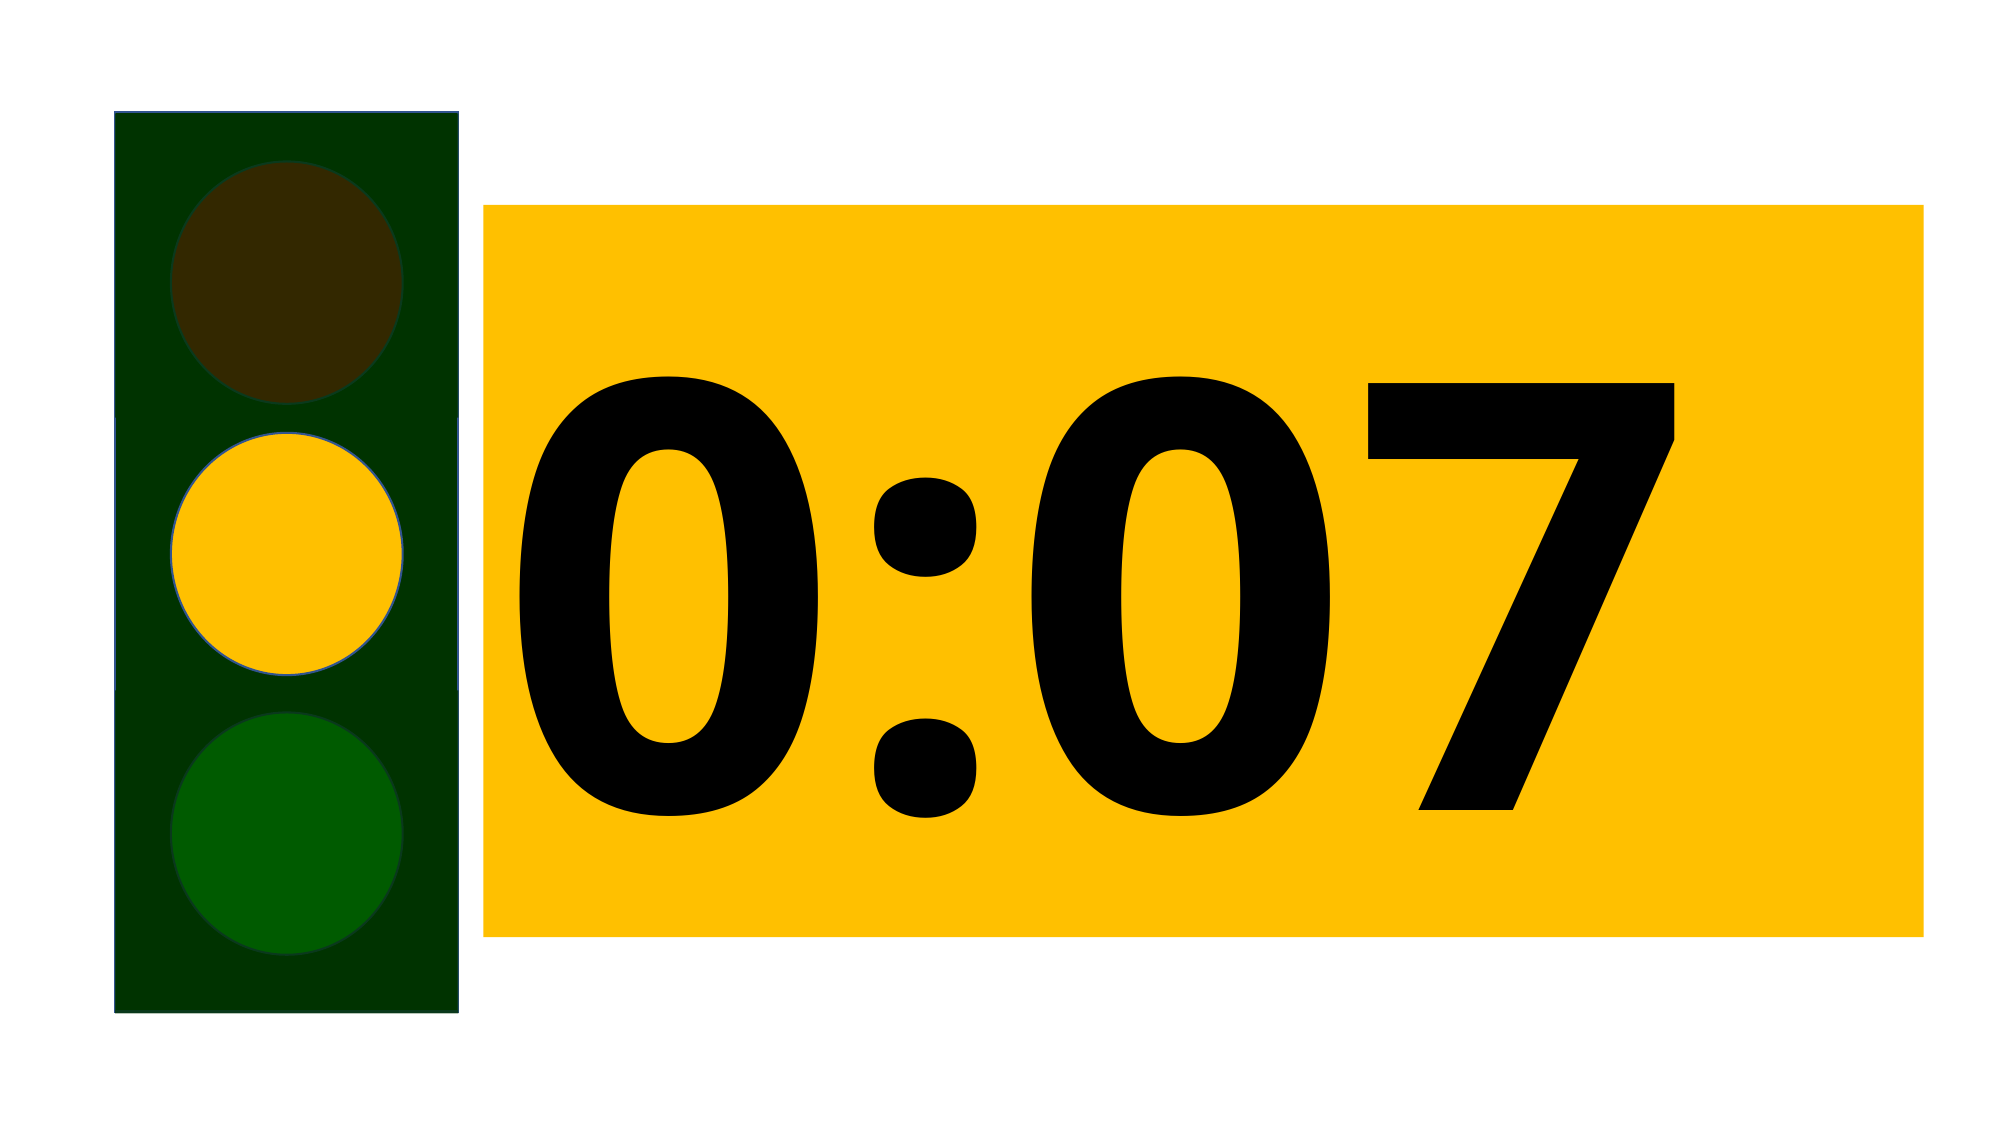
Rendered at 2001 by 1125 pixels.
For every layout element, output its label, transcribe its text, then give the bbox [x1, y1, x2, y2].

text_box [169, 431, 404, 677]
text_box [114, 112, 459, 419]
text_box 0:07 [483, 204, 1924, 938]
text_box [114, 419, 459, 689]
text_box [114, 689, 459, 1014]
